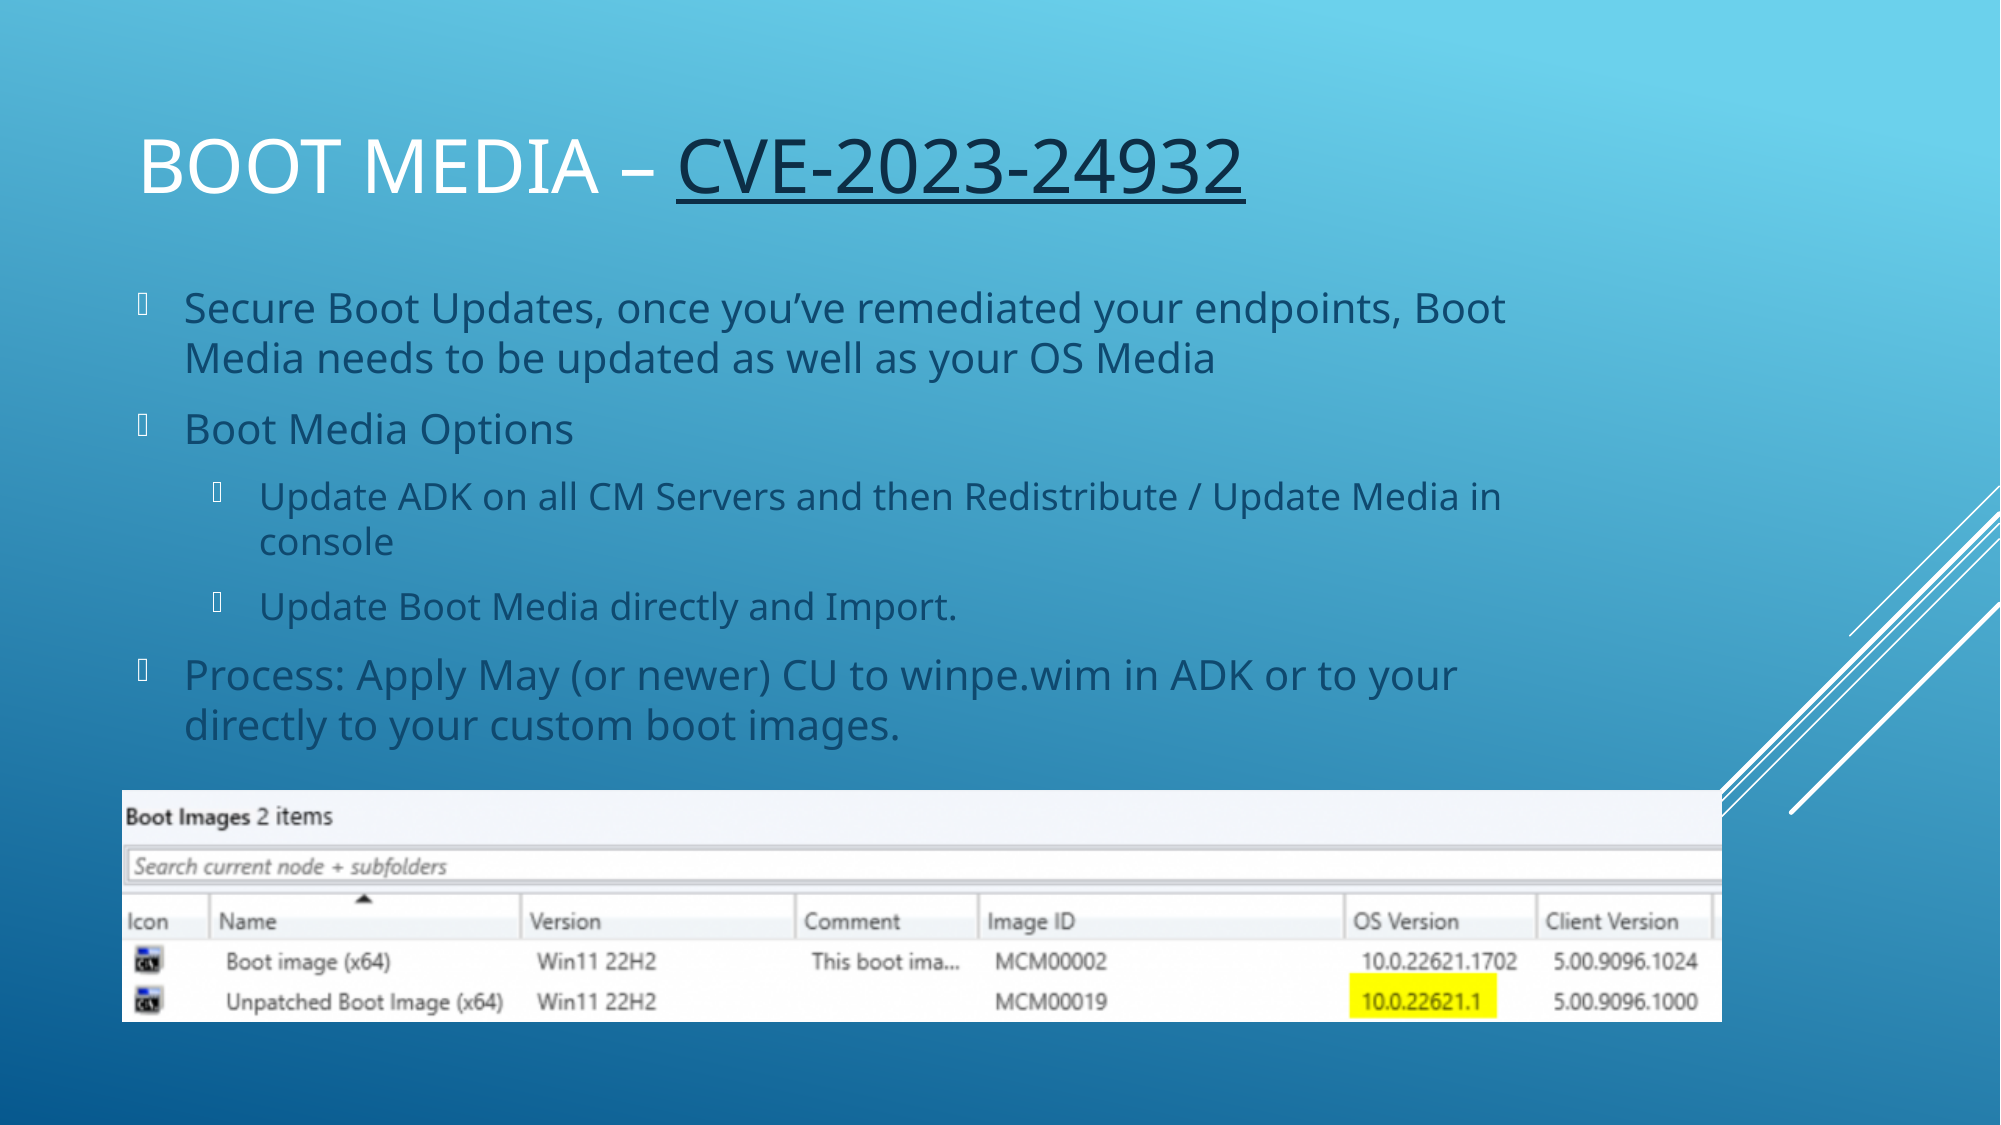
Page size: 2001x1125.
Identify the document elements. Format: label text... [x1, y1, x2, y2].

picture [121, 789, 1723, 1022]
title Boot Media – CVE-2023-24932 [122, 45, 1522, 219]
list Secure Boot Updates, once you’ve remediated your endpoints, Boot Media needs to be updated as well as your OS Media Boot Media Options Update ADK on all CM Servers and then Redistribute / Update Media in console Update Boot Media directly and Import. Process: Apply May (or newer) CU to winpe.wim in ADK or to your directly to your custom boot images. [122, 219, 1522, 789]
